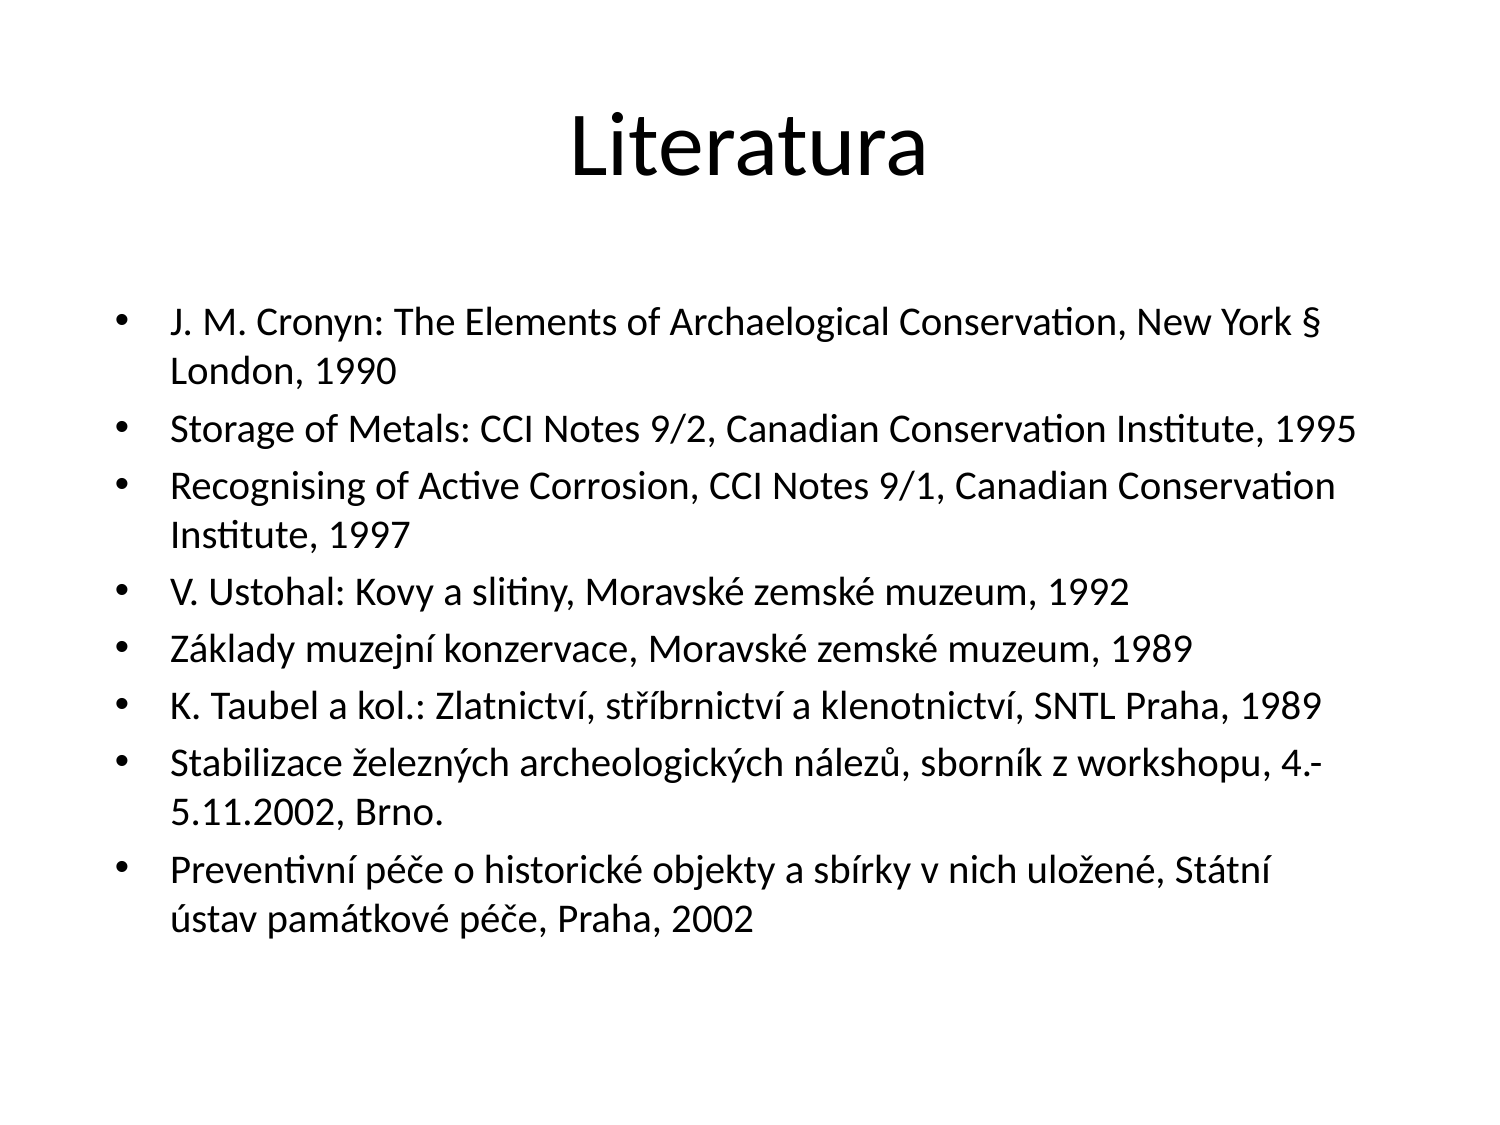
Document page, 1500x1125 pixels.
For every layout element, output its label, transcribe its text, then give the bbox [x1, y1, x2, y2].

title Literatura [75, 45, 1425, 233]
list J. M. Cronyn: The Elements of Archaelogical Conservation, New York § London, 1990 Storage of Metals: CCI Notes 9/2, Canadian Conservation Institute, 1995 Recognising of Active Corrosion, CCI Notes 9/1, Canadian Conservation Institute, 1997 V. Ustohal: Kovy a slitiny, Moravské zemské muzeum, 1992 Základy muzejní konzervace, Moravské zemské muzeum, 1989 K. Taubel a kol.: Zlatnictví, stříbrnictví a klenotnictví, SNTL Praha, 1989 Stabilizace železných archeologických nálezů, sborník z workshopu, 4.-5.11.2002, Brno. Preventivní péče o historické objekty a sbírky v nich uložené, Státní ústav památkové péče, Praha, 2002 [99, 287, 1375, 963]
